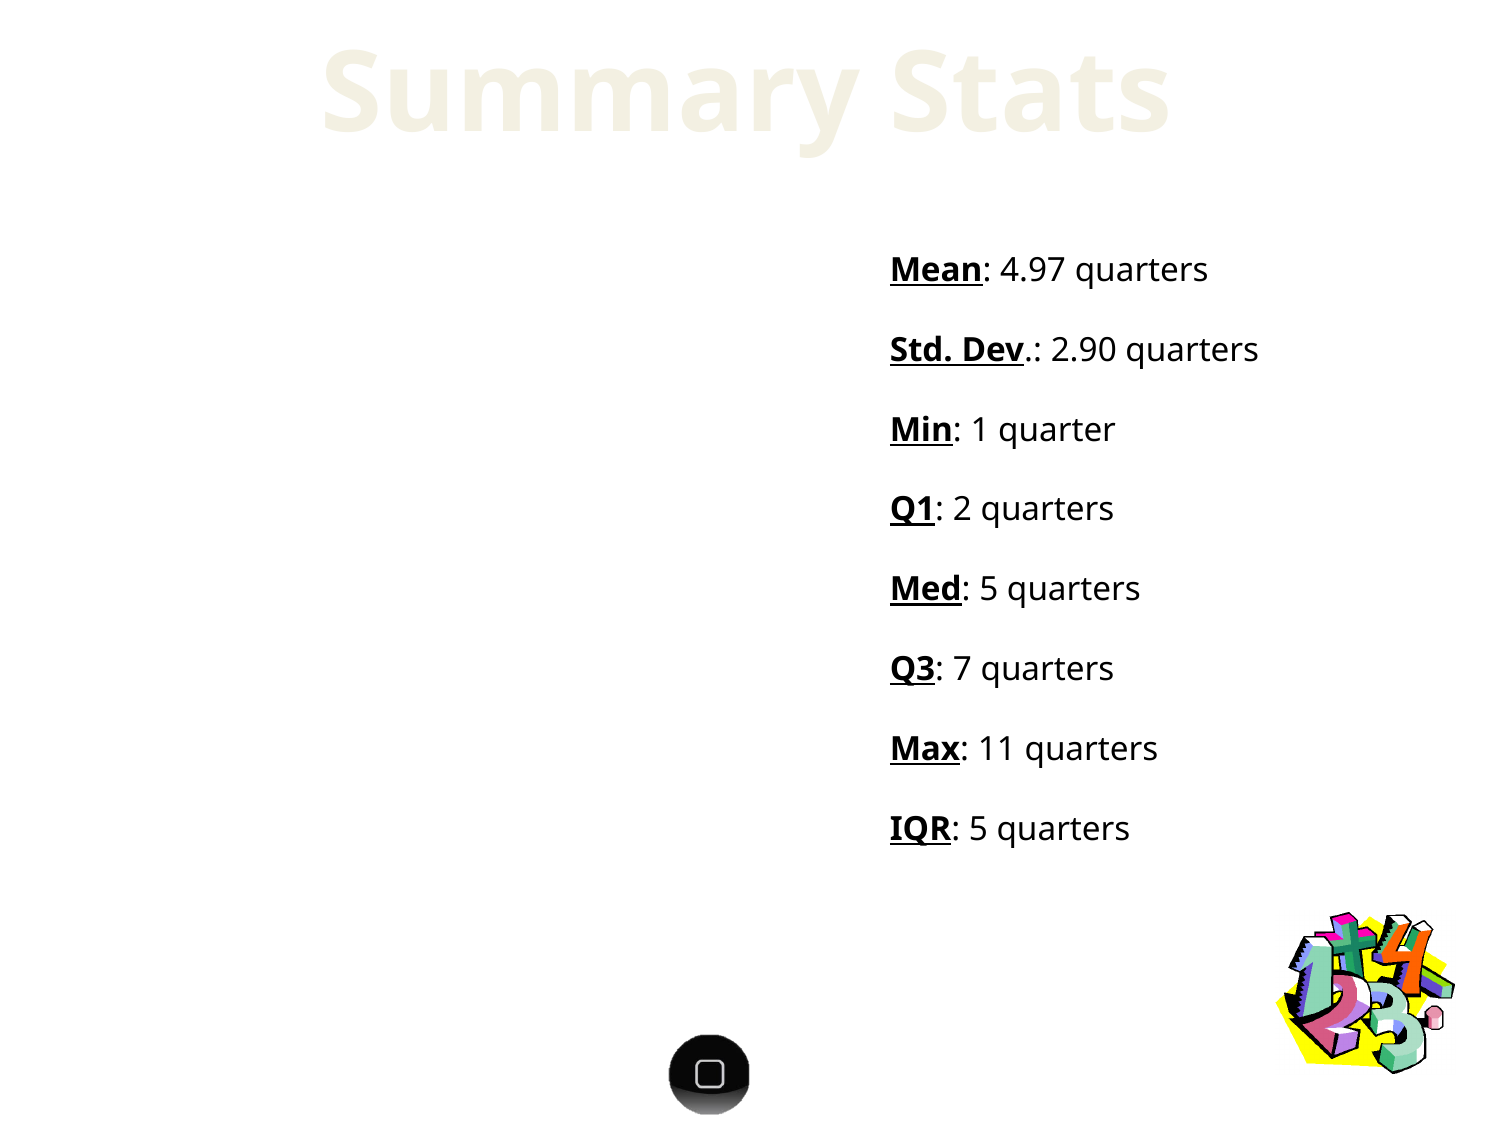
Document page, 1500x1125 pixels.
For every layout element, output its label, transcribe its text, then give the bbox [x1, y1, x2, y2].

text_box Mean: 4.97 quarters Std. Dev.: 2.90 quarters Min: 1 quarter Q1: 2 quarters Med: 5 quarters Q3: 7 quarters Max: 11 quarters IQR: 5 quarters [874, 200, 1313, 855]
picture [659, 1024, 760, 1125]
text_box Summary Stats [305, 10, 1189, 161]
picture [1274, 910, 1456, 1075]
